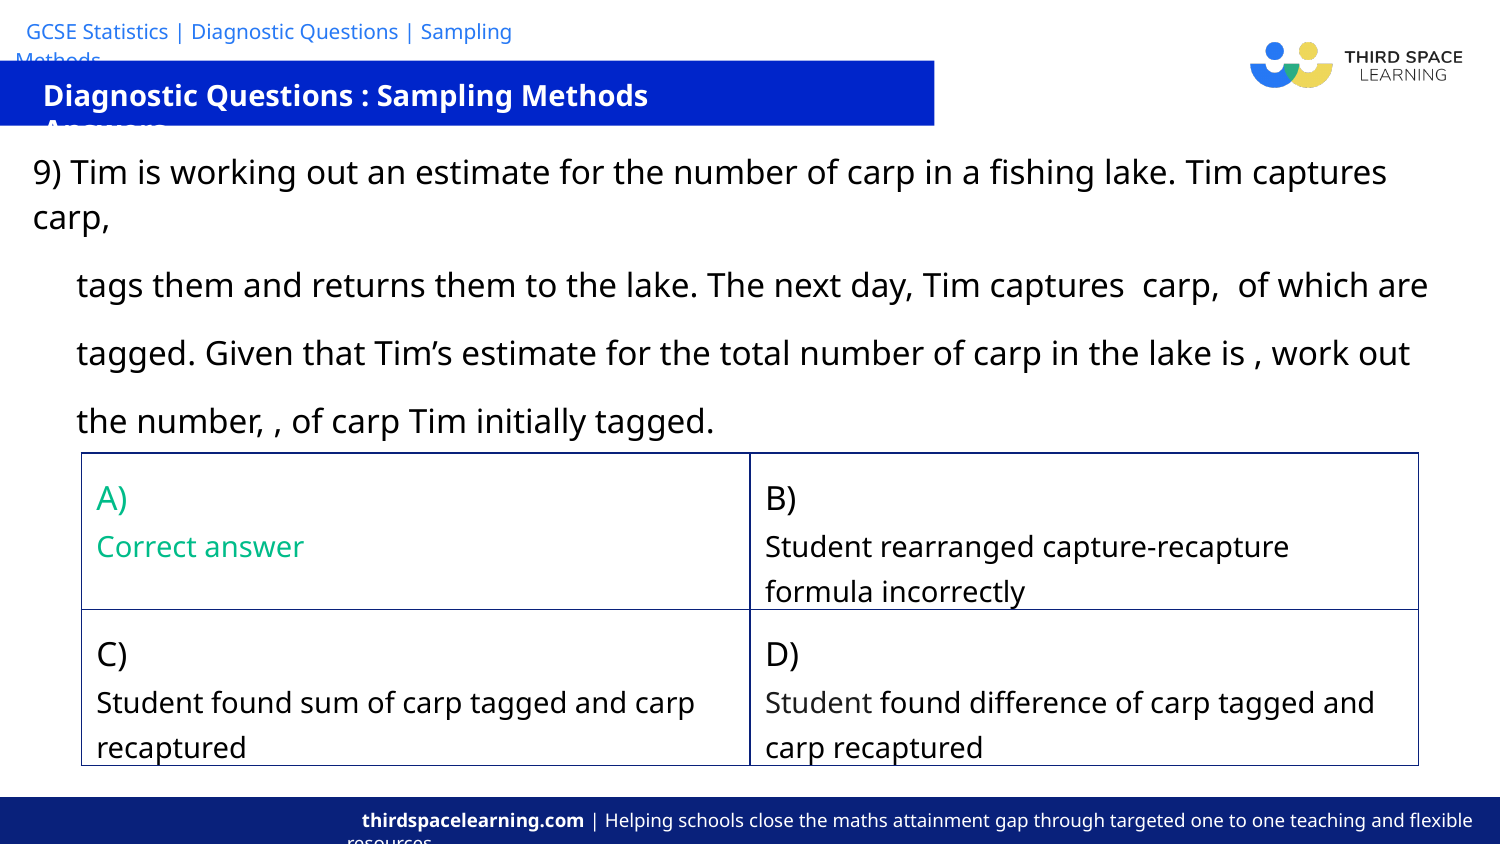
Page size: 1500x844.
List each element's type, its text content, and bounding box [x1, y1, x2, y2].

text_box Diagnostic Questions : Sampling Methods Answers [27, 61, 778, 162]
picture [1250, 33, 1465, 99]
